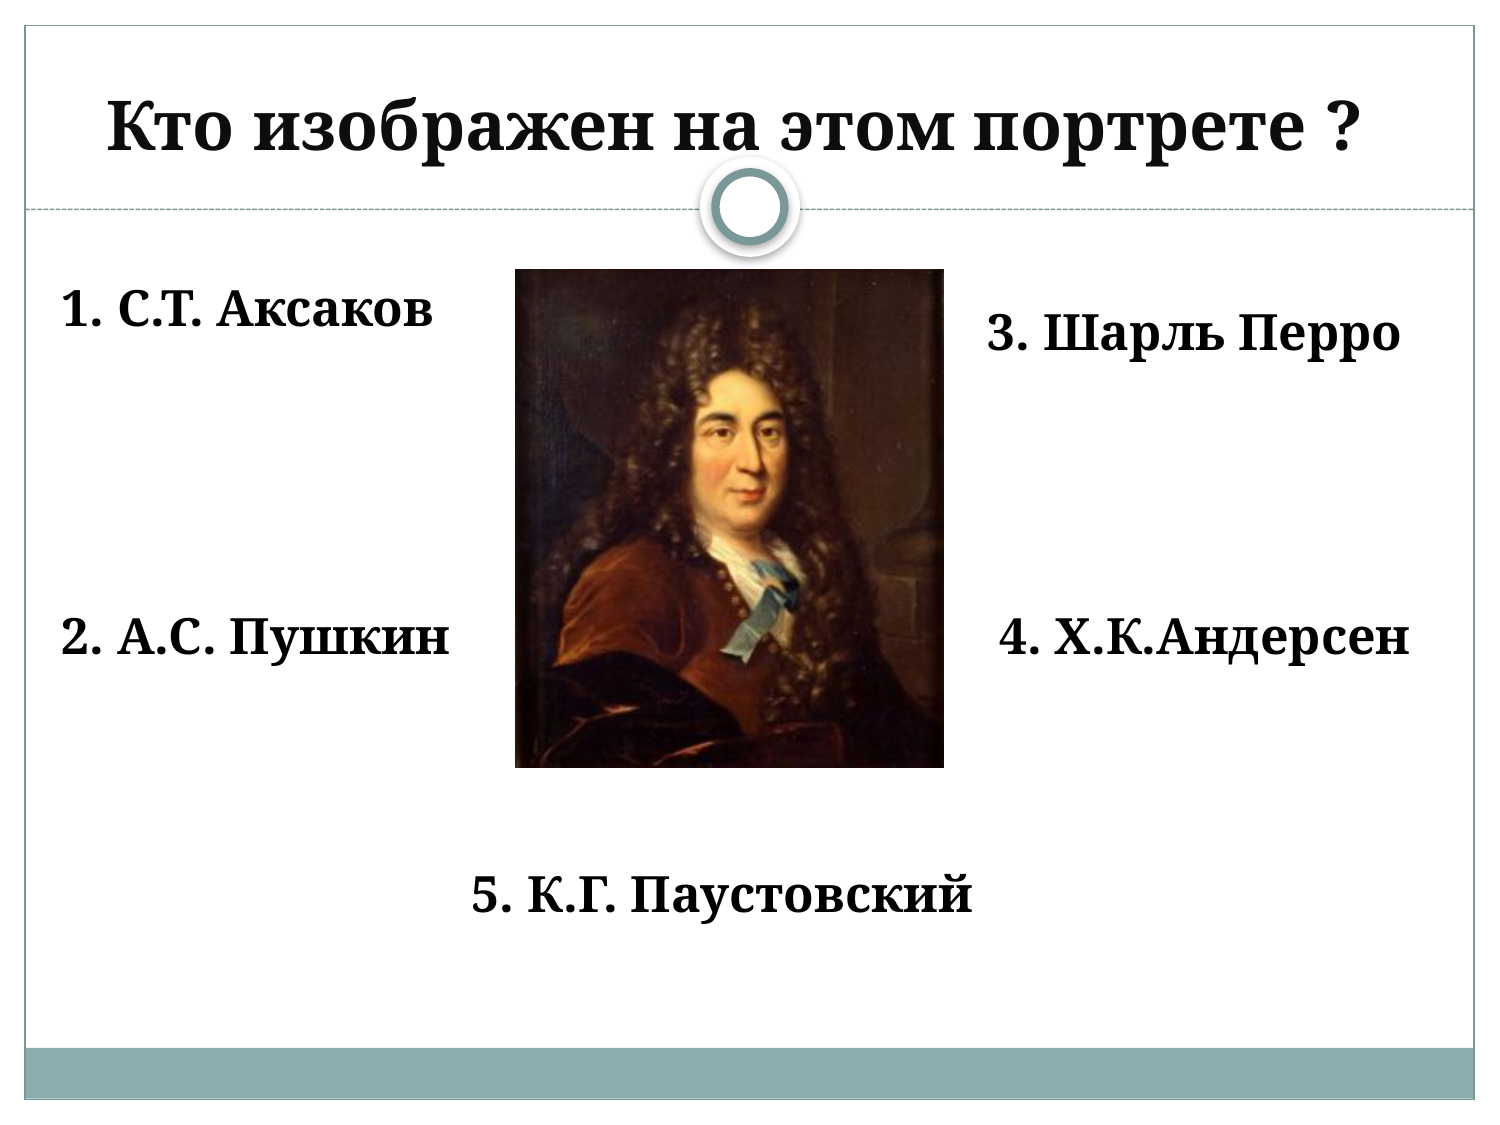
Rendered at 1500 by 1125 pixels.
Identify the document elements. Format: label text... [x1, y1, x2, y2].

picture [515, 269, 944, 768]
text_box 3. Шарль Перро [972, 292, 1442, 368]
text_box 4. Х.К.Андерсен [984, 597, 1454, 673]
title Кто изображен на этом портрете ? [35, 46, 1436, 172]
text_box 1. С.Т. Аксаков [46, 269, 469, 345]
text_box 2. А.С. Пушкин [46, 597, 504, 673]
text_box 5. К.Г. Паустовский [456, 855, 1043, 931]
